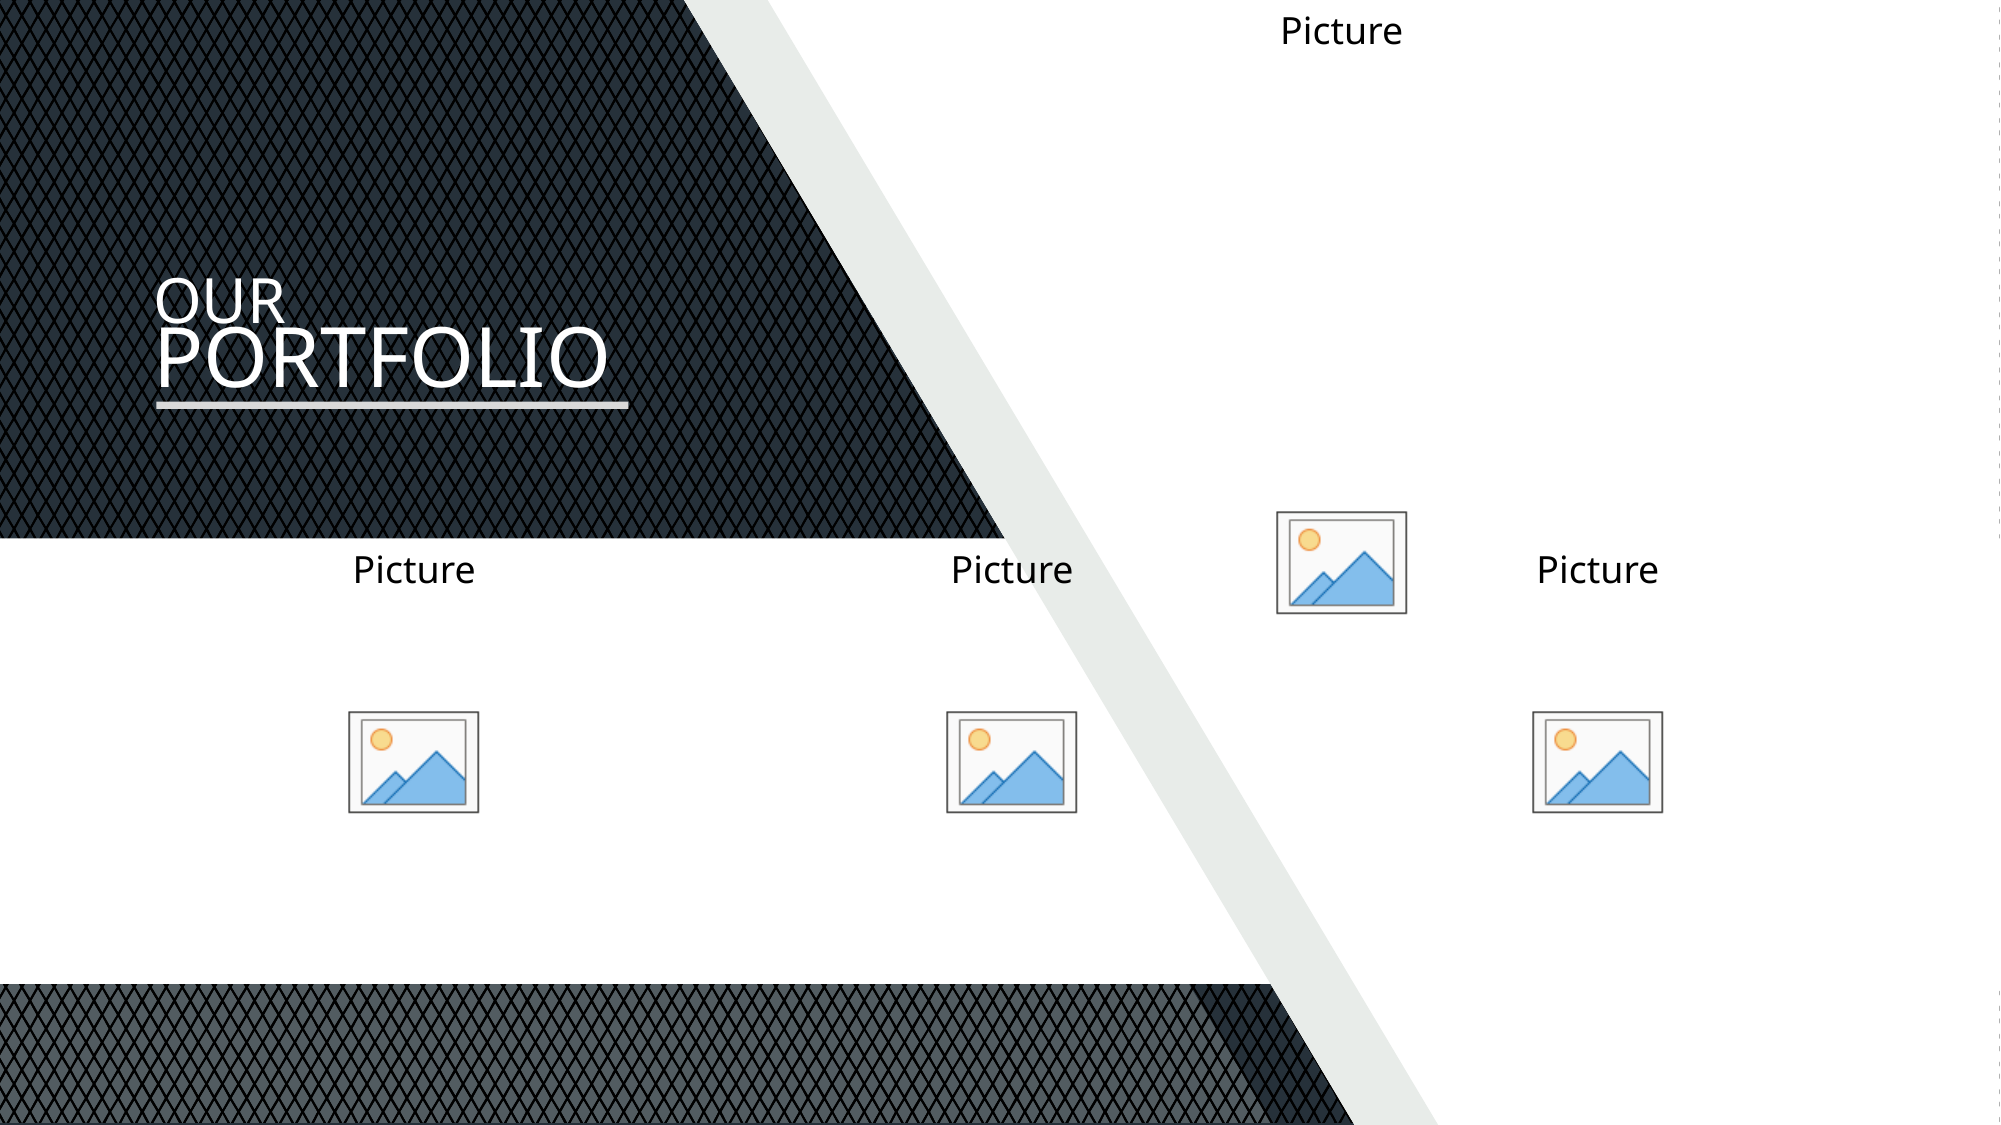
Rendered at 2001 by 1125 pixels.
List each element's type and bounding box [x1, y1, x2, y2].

picture [0, 0, 2000, 1125]
text_box [0, 987, 684, 1123]
text_box [138, 246, 654, 414]
text_box [0, 0, 684, 538]
